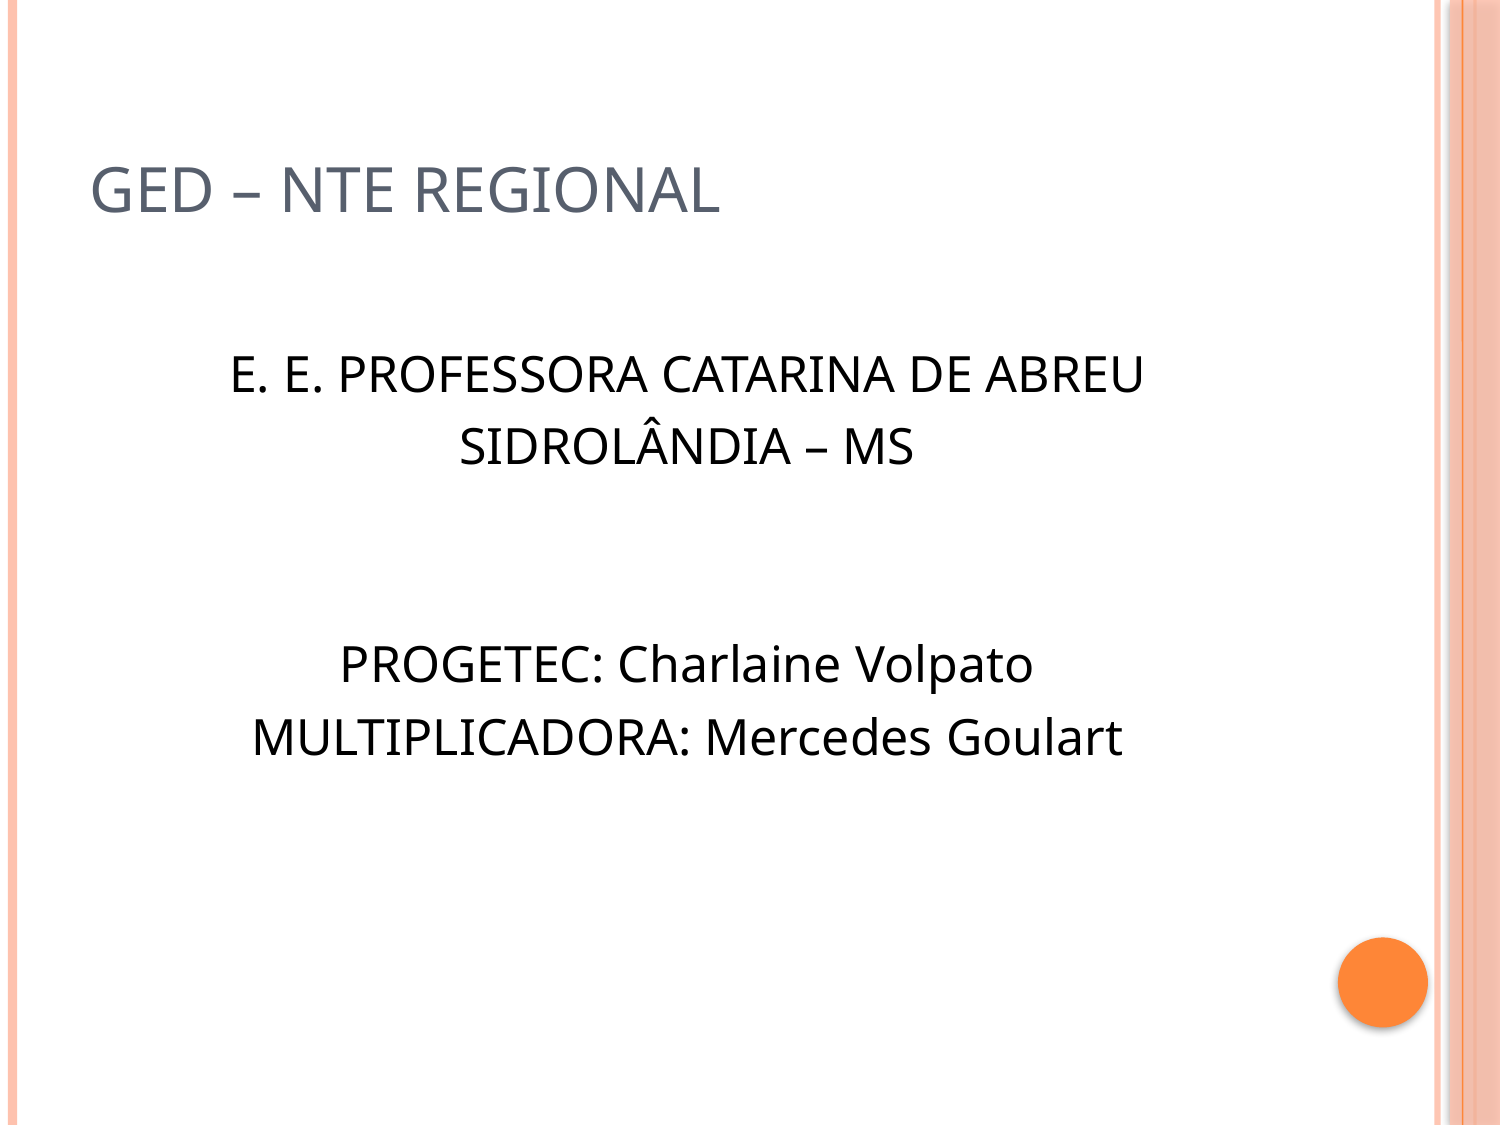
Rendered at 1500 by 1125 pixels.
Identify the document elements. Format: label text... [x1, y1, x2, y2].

list E. E. PROFESSORA CATARINA DE ABREU SIDROLÂNDIA – MS PROGETEC: Charlaine Volpato MULTIPLICADORA: Mercedes Goulart [75, 262, 1300, 1062]
title GED – NTE REGIONAL [75, 45, 1300, 233]
